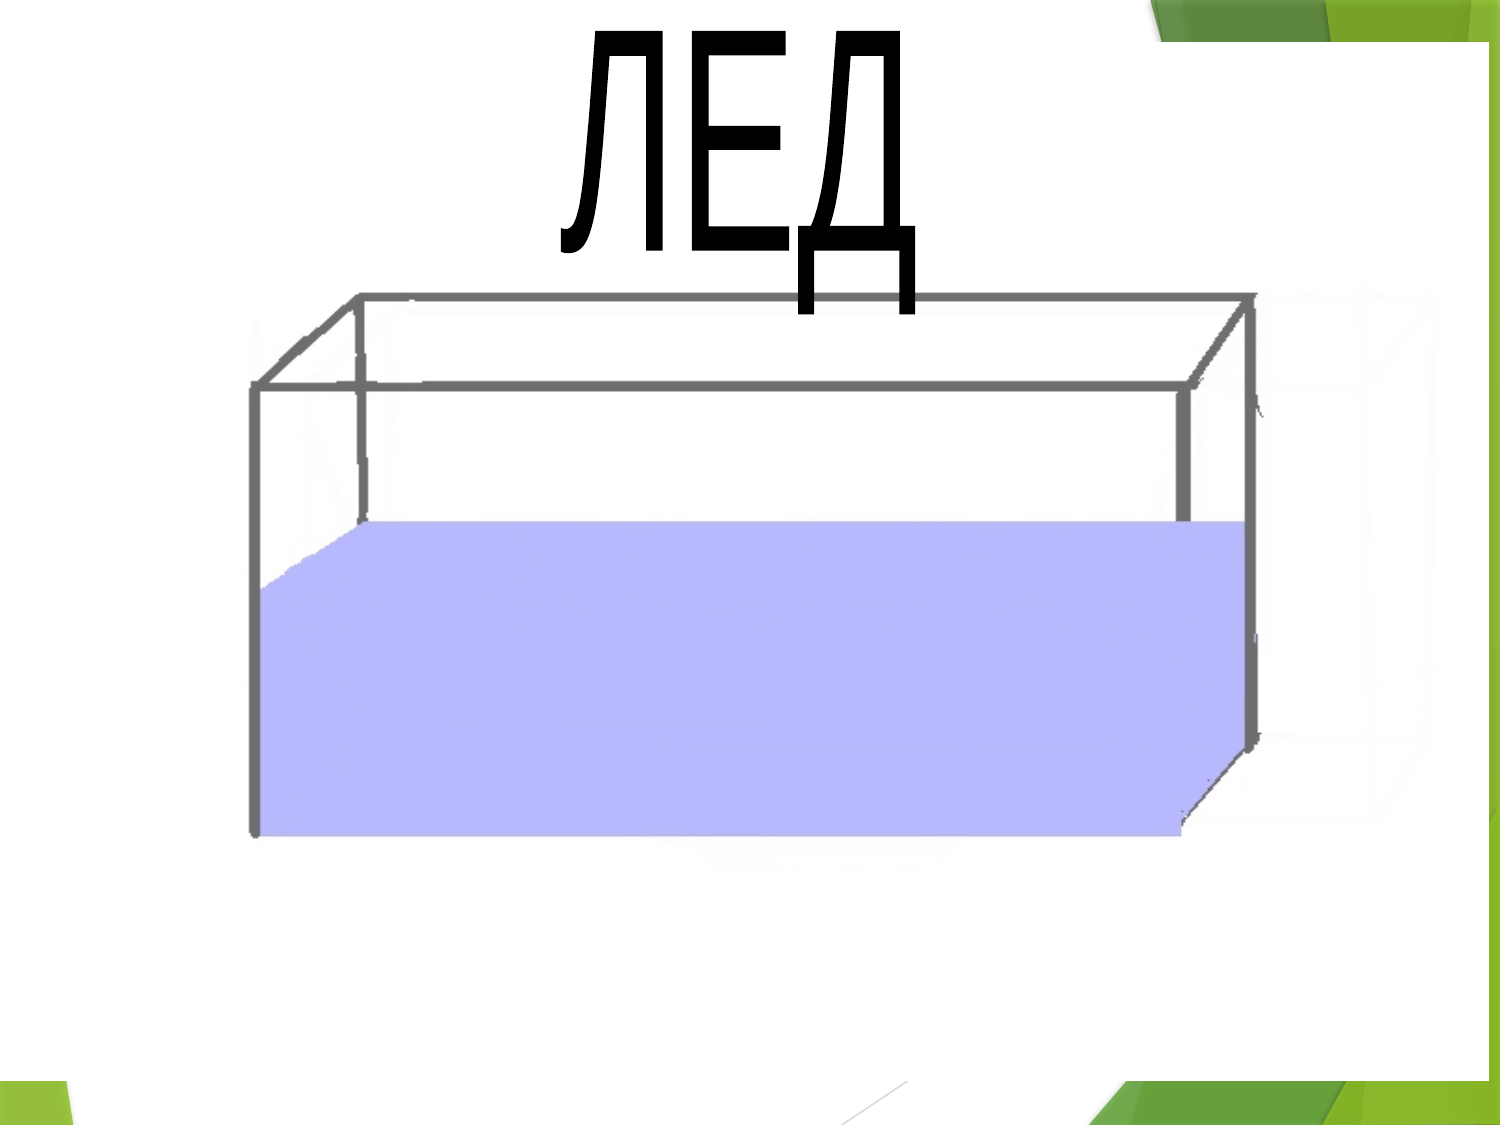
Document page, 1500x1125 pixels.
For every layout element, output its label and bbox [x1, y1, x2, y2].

list [0, 42, 1489, 1082]
